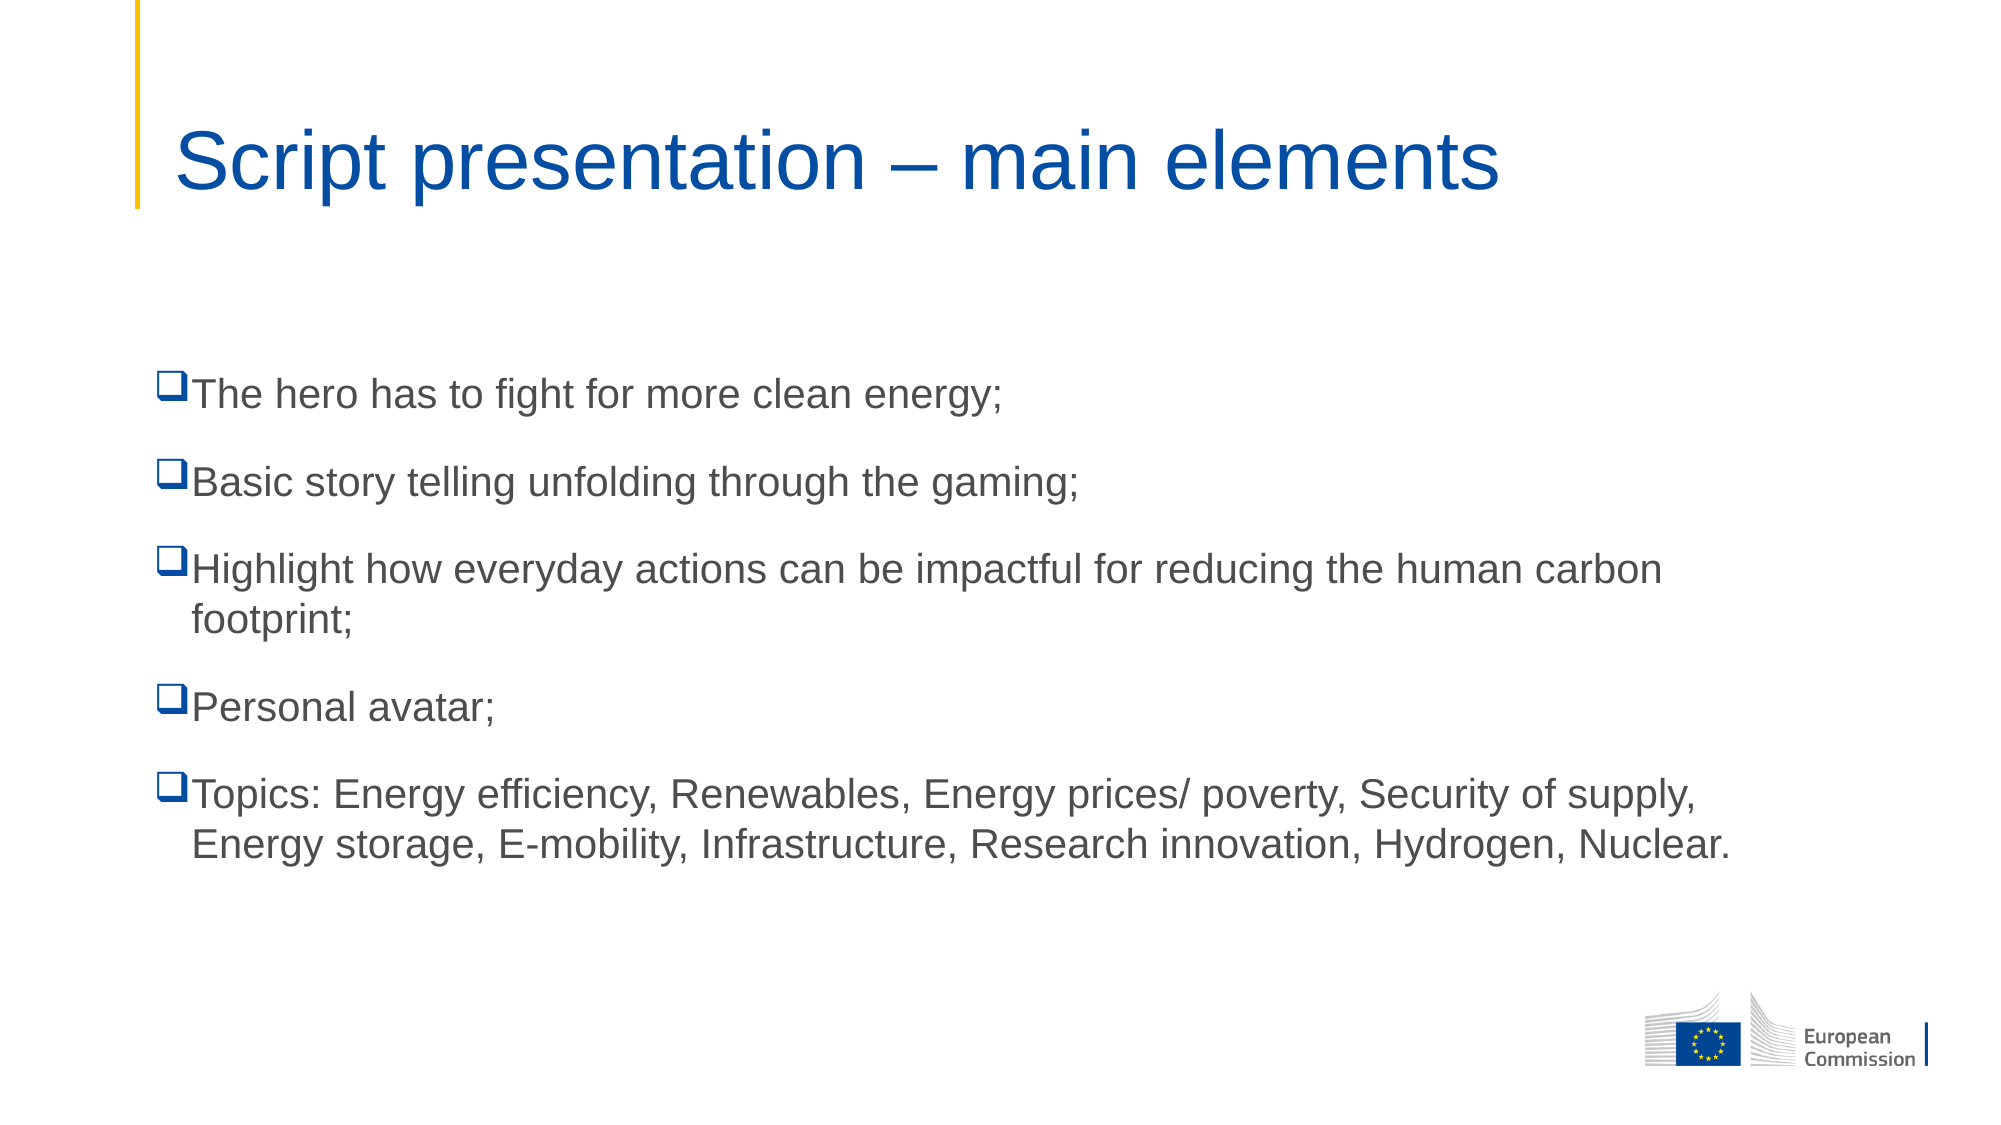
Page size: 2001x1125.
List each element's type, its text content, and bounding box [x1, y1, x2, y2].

title Script presentation – main elements [159, 79, 1885, 208]
picture [1645, 991, 1928, 1066]
list The hero has to fight for more clean energy; Basic story telling unfolding through the gaming; Highlight how everyday actions can be impactful for reducing the human carbon footprint; Personal avatar; Topics: Energy efficiency, Renewables, Energy prices/ poverty, Security of supply, Energy storage, E-mobility, Infrastructure, Research innovation, Hydrogen, Nuclear. [139, 359, 1796, 801]
